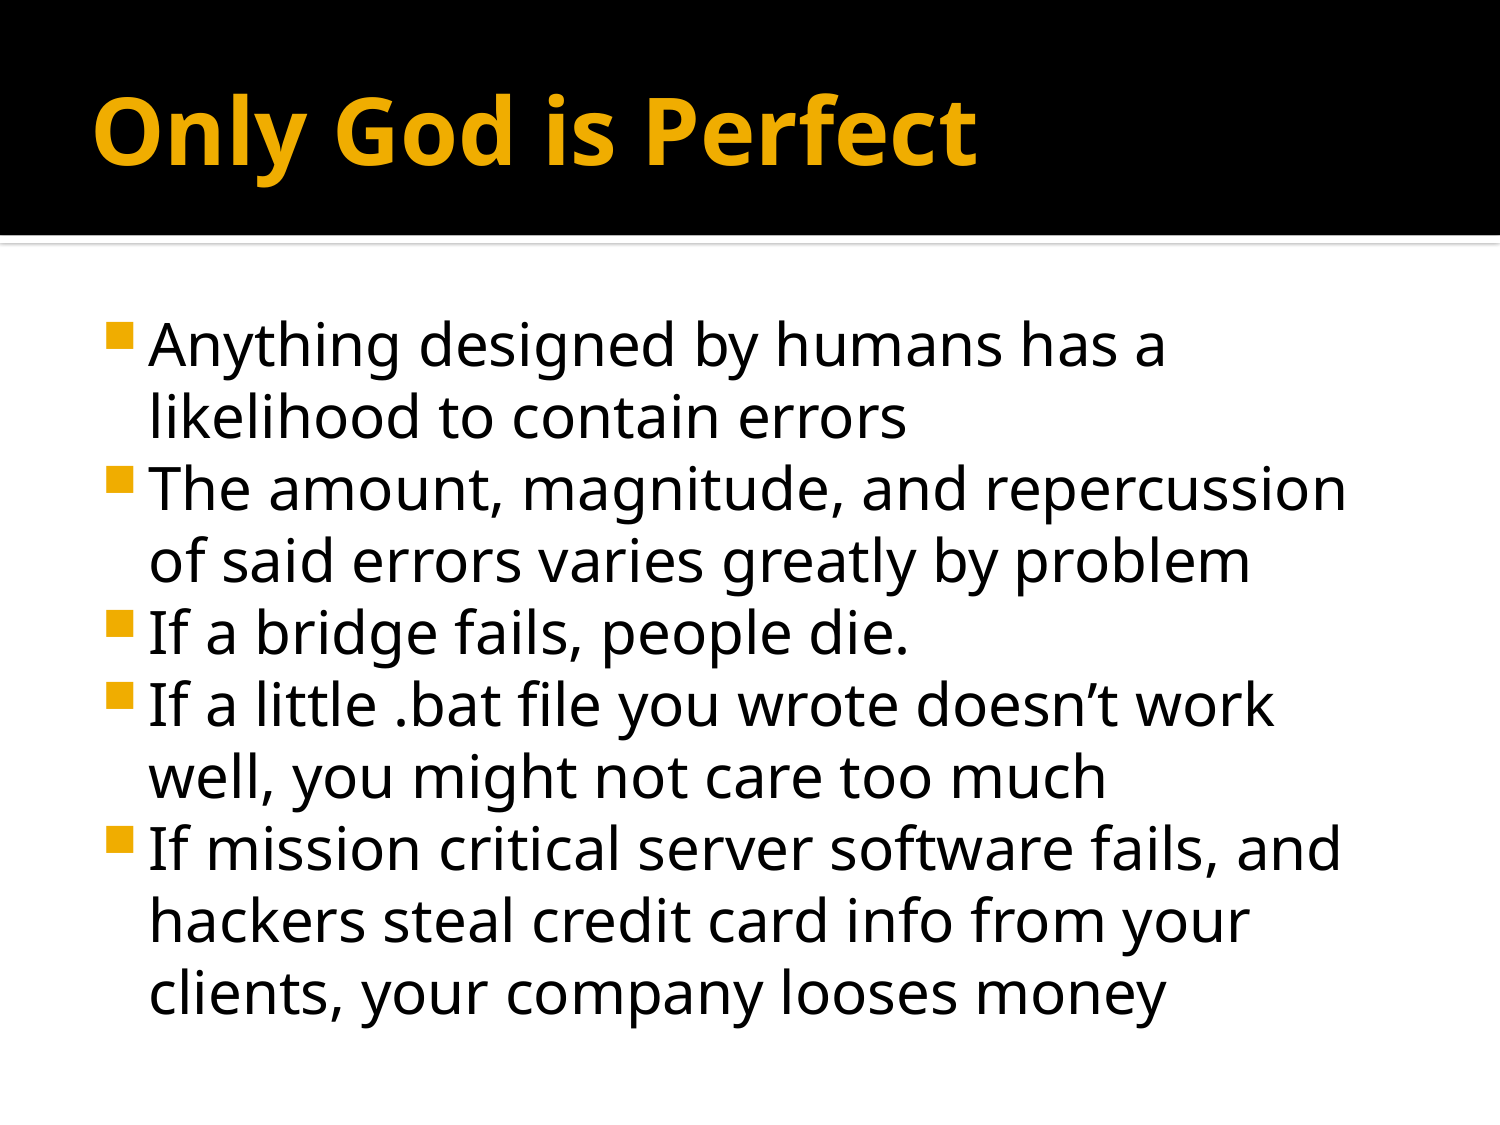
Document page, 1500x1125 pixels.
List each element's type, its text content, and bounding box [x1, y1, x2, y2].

list Anything designed by humans has a likelihood to contain errors The amount, magnitude, and repercussion of said errors varies greatly by problem If a bridge fails, people die. If a little .bat file you wrote doesn’t work well, you might not care too much If mission critical server software fails, and hackers steal credit card info from your clients, your company looses money [75, 291, 1425, 1050]
title Only God is Perfect [75, 25, 1425, 231]
